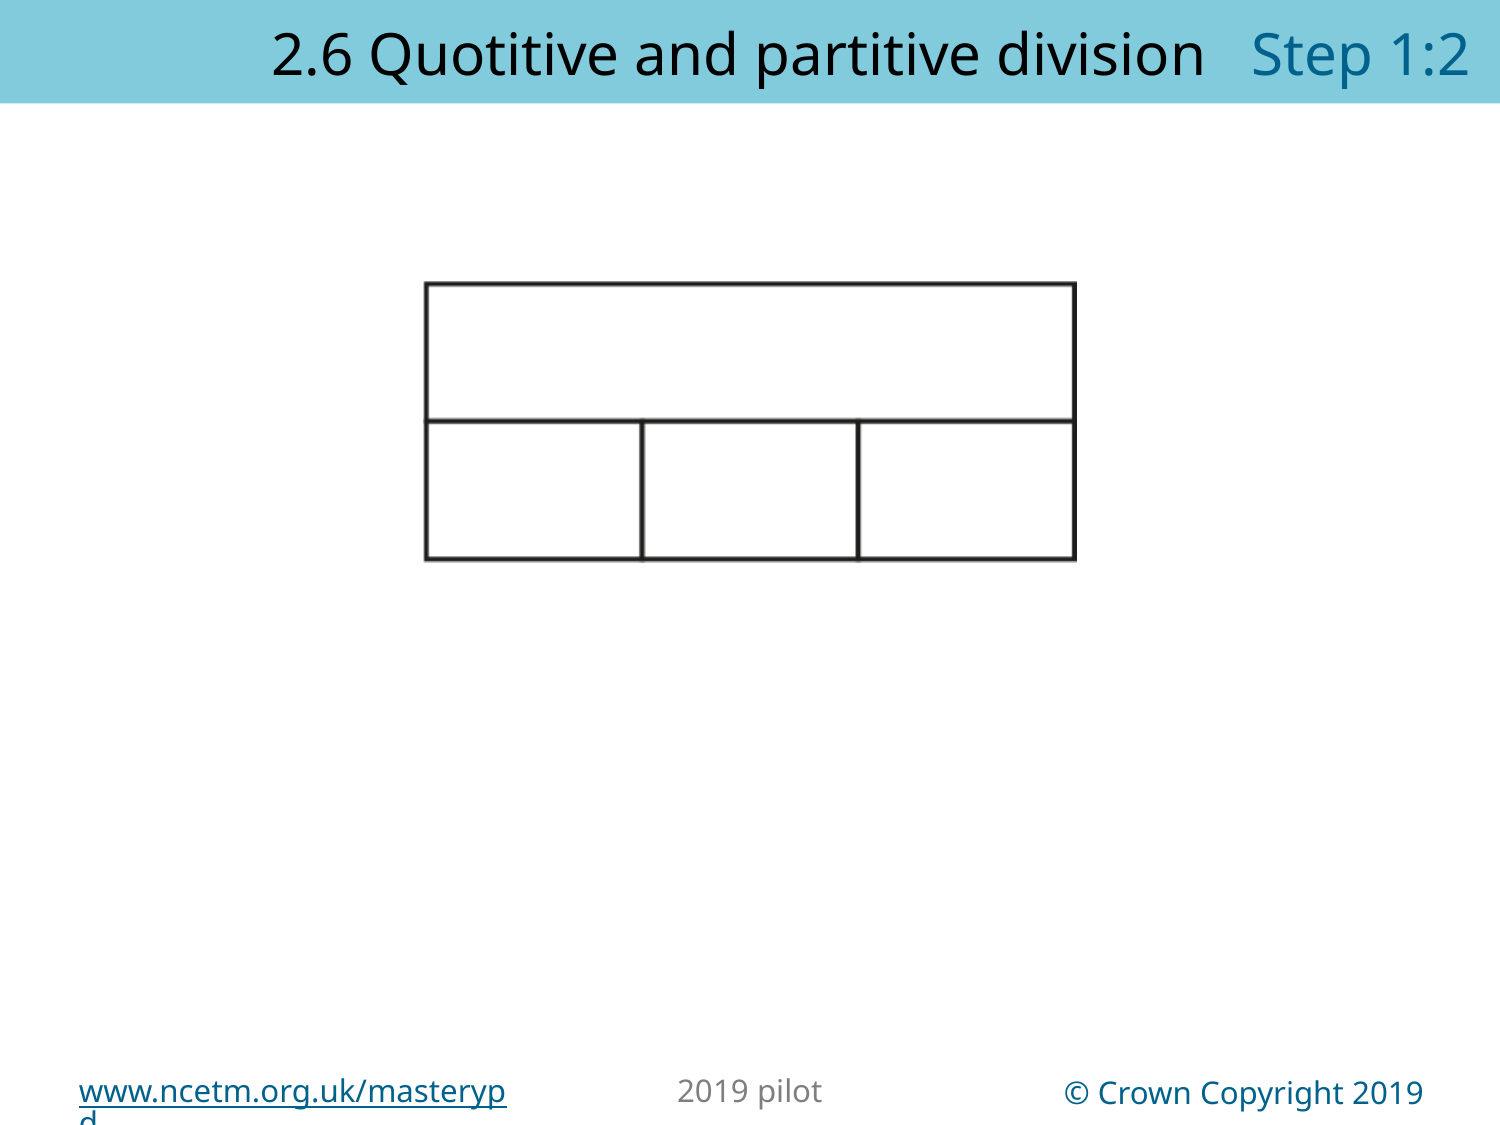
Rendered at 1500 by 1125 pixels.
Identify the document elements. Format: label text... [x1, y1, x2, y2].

list 2.6 Quotitive and partitive division Step 1:2 [0, 0, 1500, 104]
picture [422, 281, 1078, 563]
